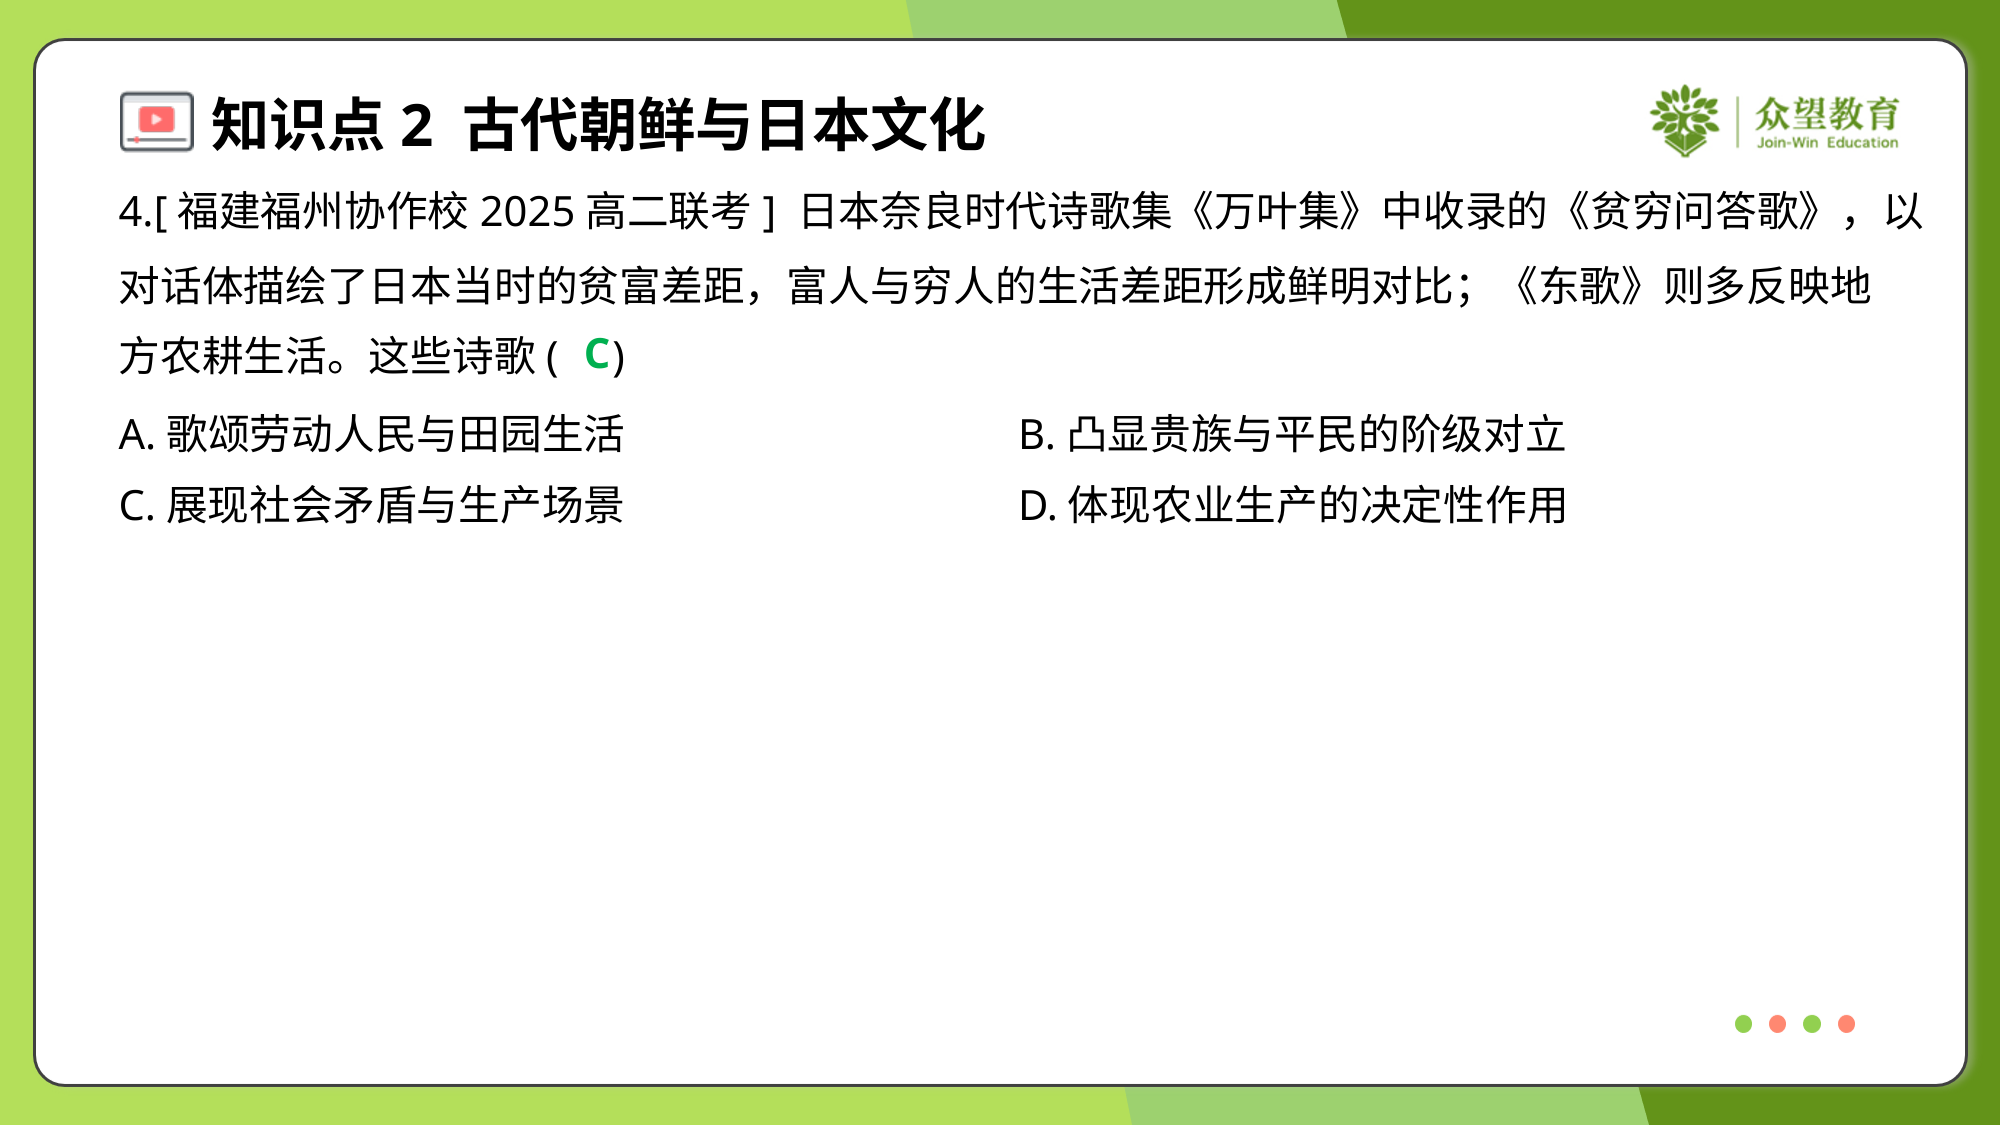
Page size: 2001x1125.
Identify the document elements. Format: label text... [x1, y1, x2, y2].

text_box 4.[福建福州协作校2025高二联考] 日本奈良时代诗歌集《万叶集》中收录的《贫穷问答歌》，以 对话体描绘了日本当时的贫富差距，富人与穷人的生活差距形成鲜明对比；《东歌》则多反映地 方农耕生活。这些诗歌( ) [118, 159, 1883, 373]
text_box C [567, 306, 627, 371]
text_box A.歌颂劳动人民与田园生活 B.凸显贵族与平民的阶级对立 C.展现社会矛盾与生产场景 D.体现农业生产的决定性作用 [118, 382, 1883, 522]
picture [0, 0, 2000, 1125]
